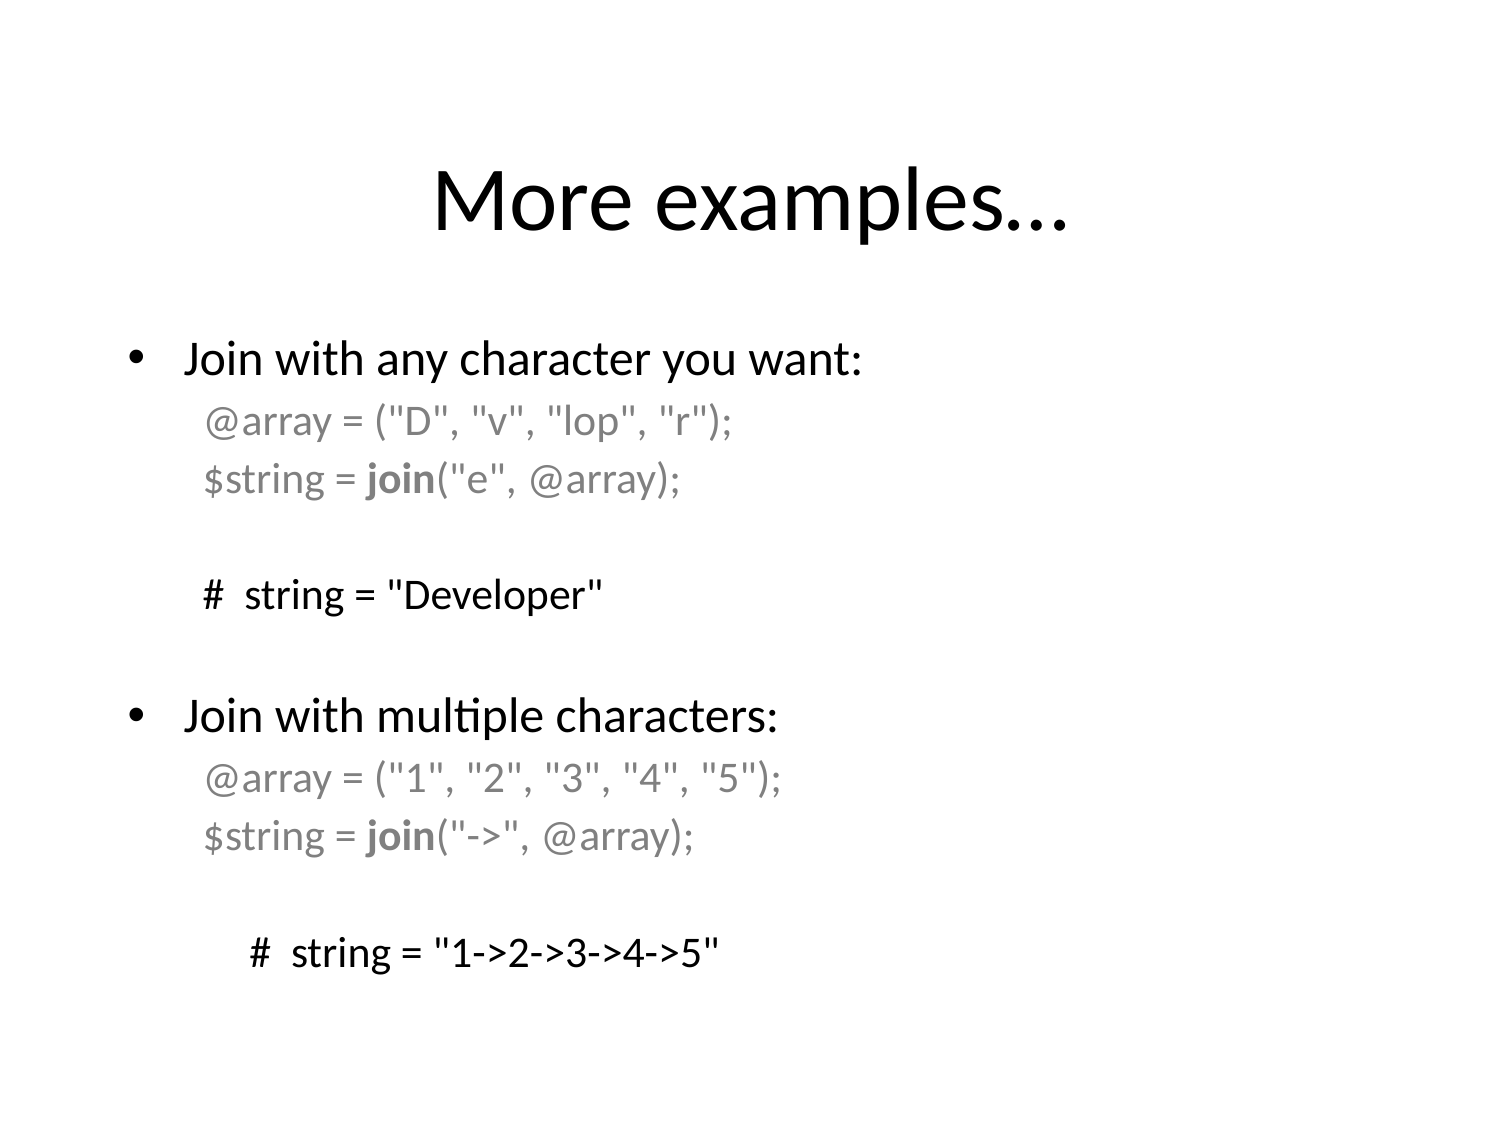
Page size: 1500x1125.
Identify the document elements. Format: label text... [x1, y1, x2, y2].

list Join with any character you want: @array = ("D", "v", "lop", "r"); $string = join("e", @array); # string = "Developer" Join with multiple characters: @array = ("1", "2", "3", "4", "5"); $string = join("->", @array); # string = "1->2->3->4->5" [112, 324, 1388, 1000]
title More examples… [112, 99, 1388, 288]
